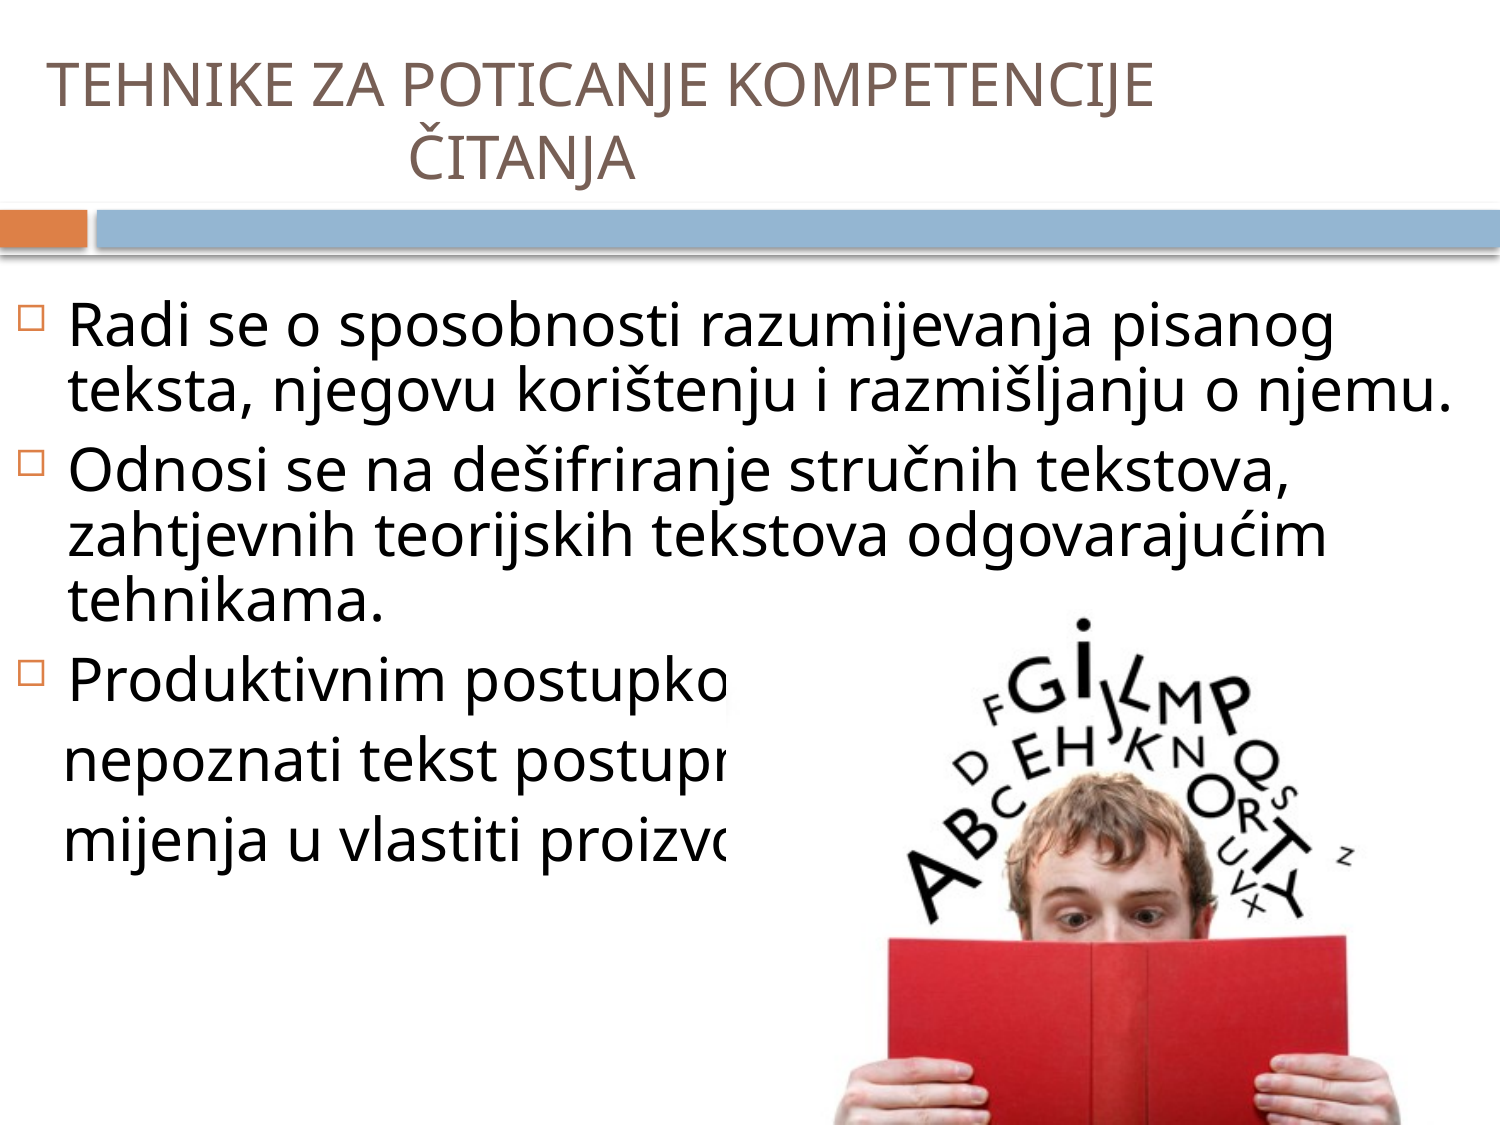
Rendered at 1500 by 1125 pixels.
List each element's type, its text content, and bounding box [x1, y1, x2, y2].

list Radi se o sposobnosti razumijevanja pisanog teksta, njegovu korištenju i razmišljanju o njemu. Odnosi se na dešifriranje stručnih tekstova, zahtjevnih teorijskih tekstova odgovarajućim tehnikama. Produktivnim postupkom nepoznati tekst postupno se mijenja u vlastiti proizvod. [0, 198, 1500, 938]
title TEHNIKE ZA POTICANJE KOMPETENCIJE ČITANJA [0, 37, 1466, 198]
picture [726, 609, 1500, 1125]
